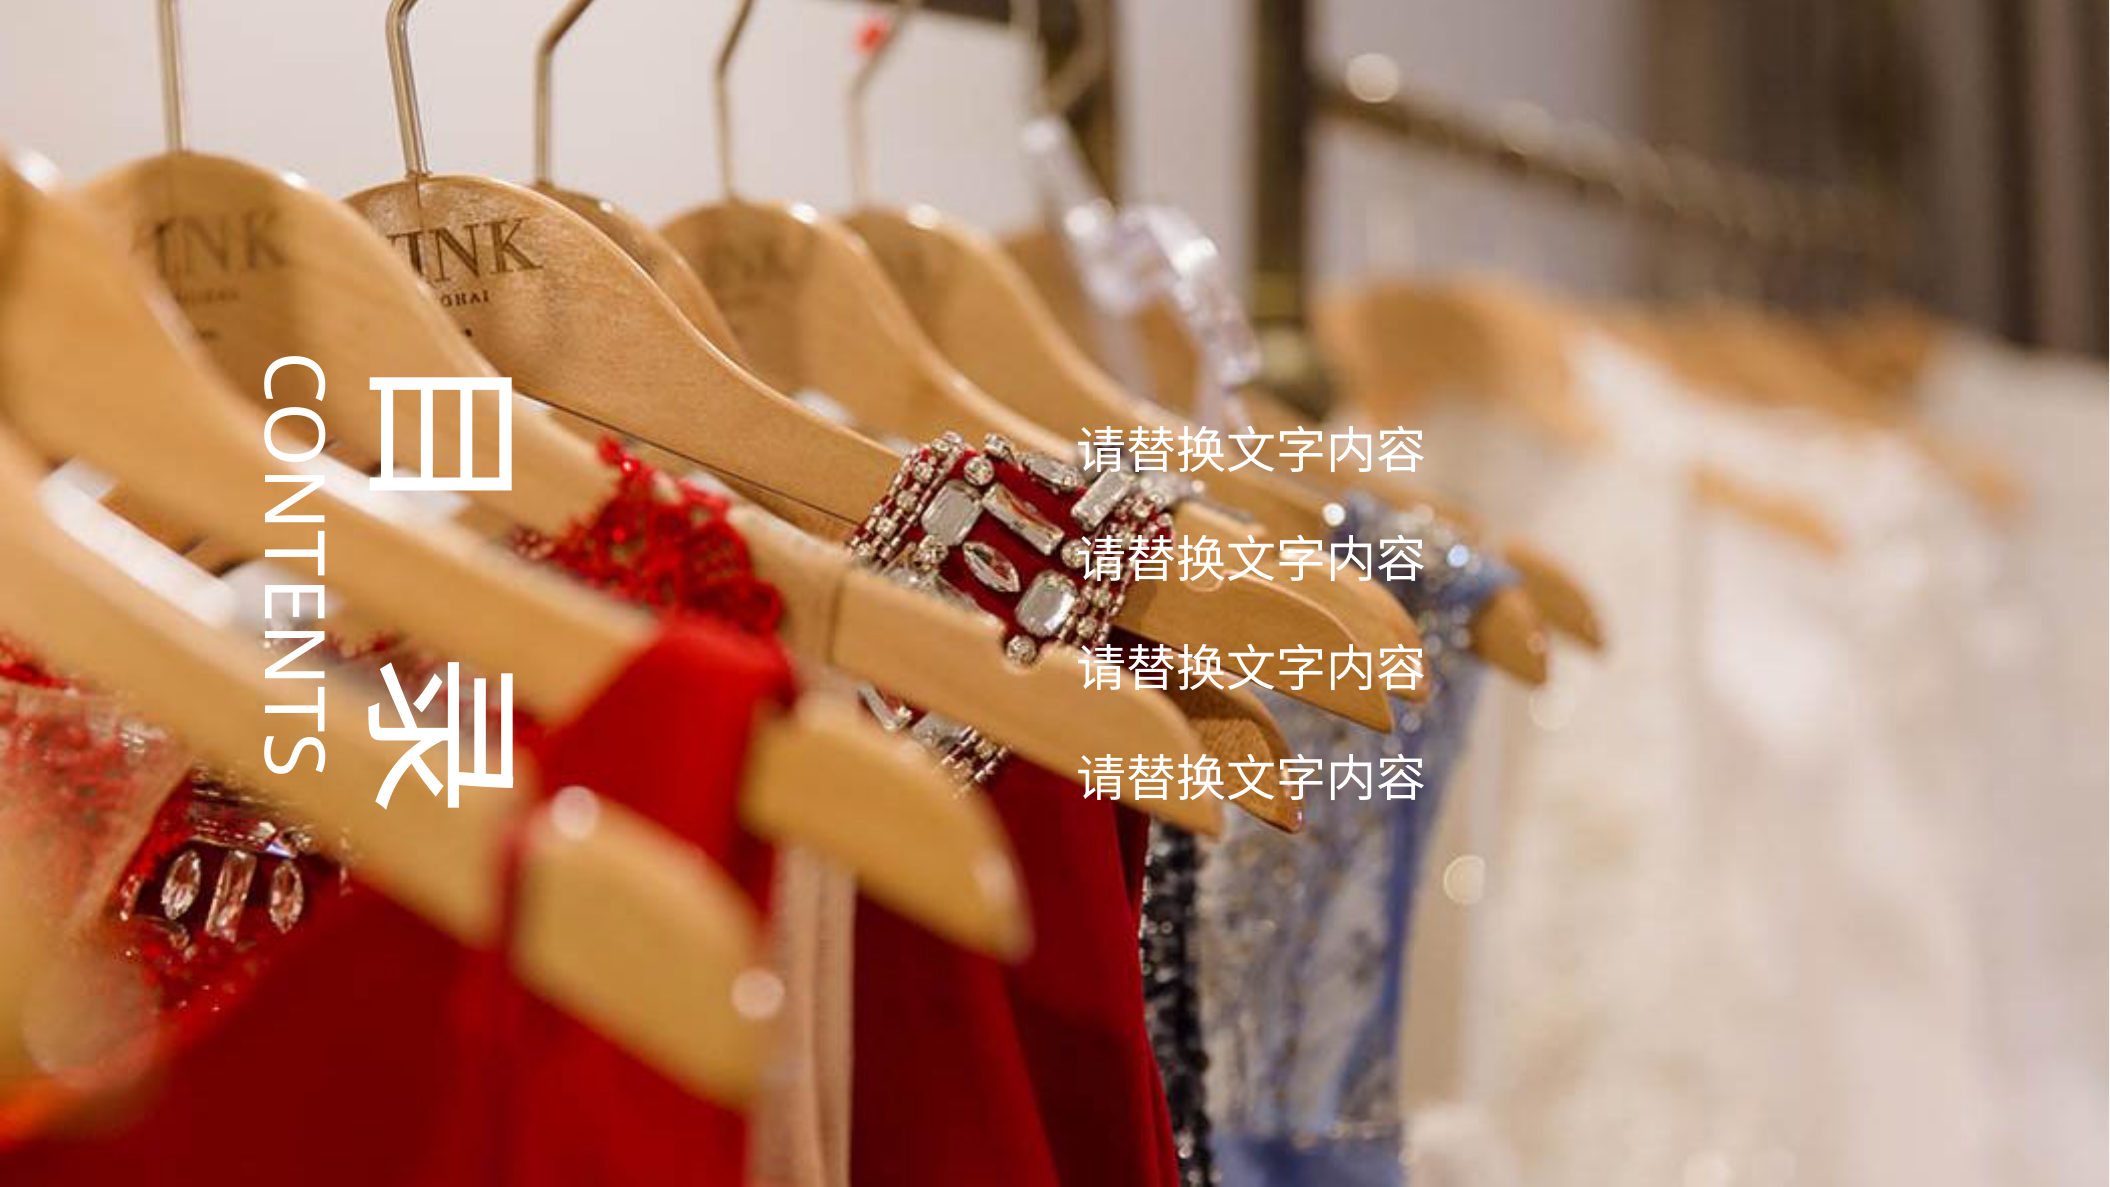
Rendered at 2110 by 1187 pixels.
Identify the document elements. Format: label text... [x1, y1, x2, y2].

text_box 请替换文字内容 [1061, 629, 1442, 705]
text_box 目 录 CONTENTS [230, 343, 565, 843]
text_box [0, 0, 2110, 1187]
text_box 请替换文字内容 [1061, 520, 1442, 595]
text_box 请替换文字内容 [1061, 738, 1442, 814]
text_box 请替换文字内容 [1061, 411, 1442, 486]
